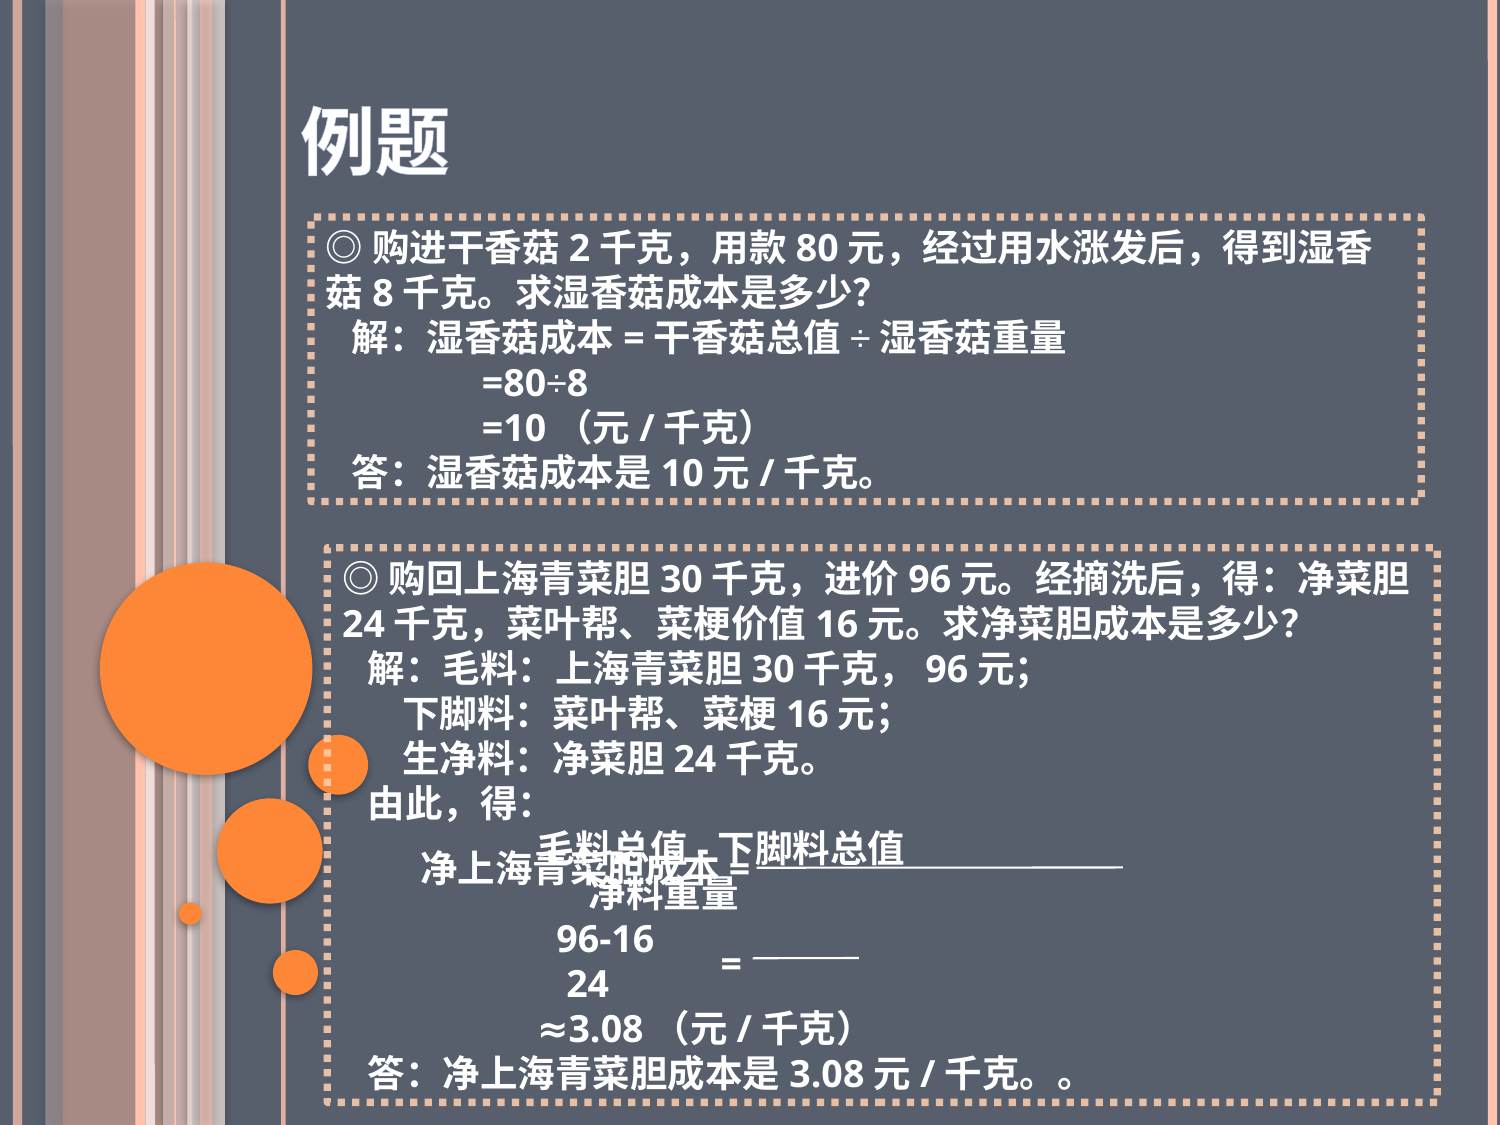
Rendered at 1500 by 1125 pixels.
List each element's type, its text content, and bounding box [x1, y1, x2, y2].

text_box ◎购回上海青菜胆30千克，进价96元。经摘洗后，得：净菜胆24千克，菜叶帮、菜梗价值16元。求净菜胆成本是多少？ 解：毛料：上海青菜胆30千克，96元； 下脚料：菜叶帮、菜梗16元； 生净料：净菜胆24千克。 由此，得： 毛料总值-下脚料总值 净料重量 96-16 24 ≈3.08（元/千克） 答：净上海青菜胆成本是3.08元/千克。。 [327, 547, 1438, 1103]
text_box ◎购进干香菇2千克，用款80元，经过用水涨发后，得到湿香菇8千克。求湿香菇成本是多少？ 解：湿香菇成本=干香菇总值÷湿香菇重量 =80÷8 =10（元/千克） 答：湿香菇成本是10元/千克。 [311, 216, 1422, 502]
text_box 例题 [284, 86, 466, 192]
